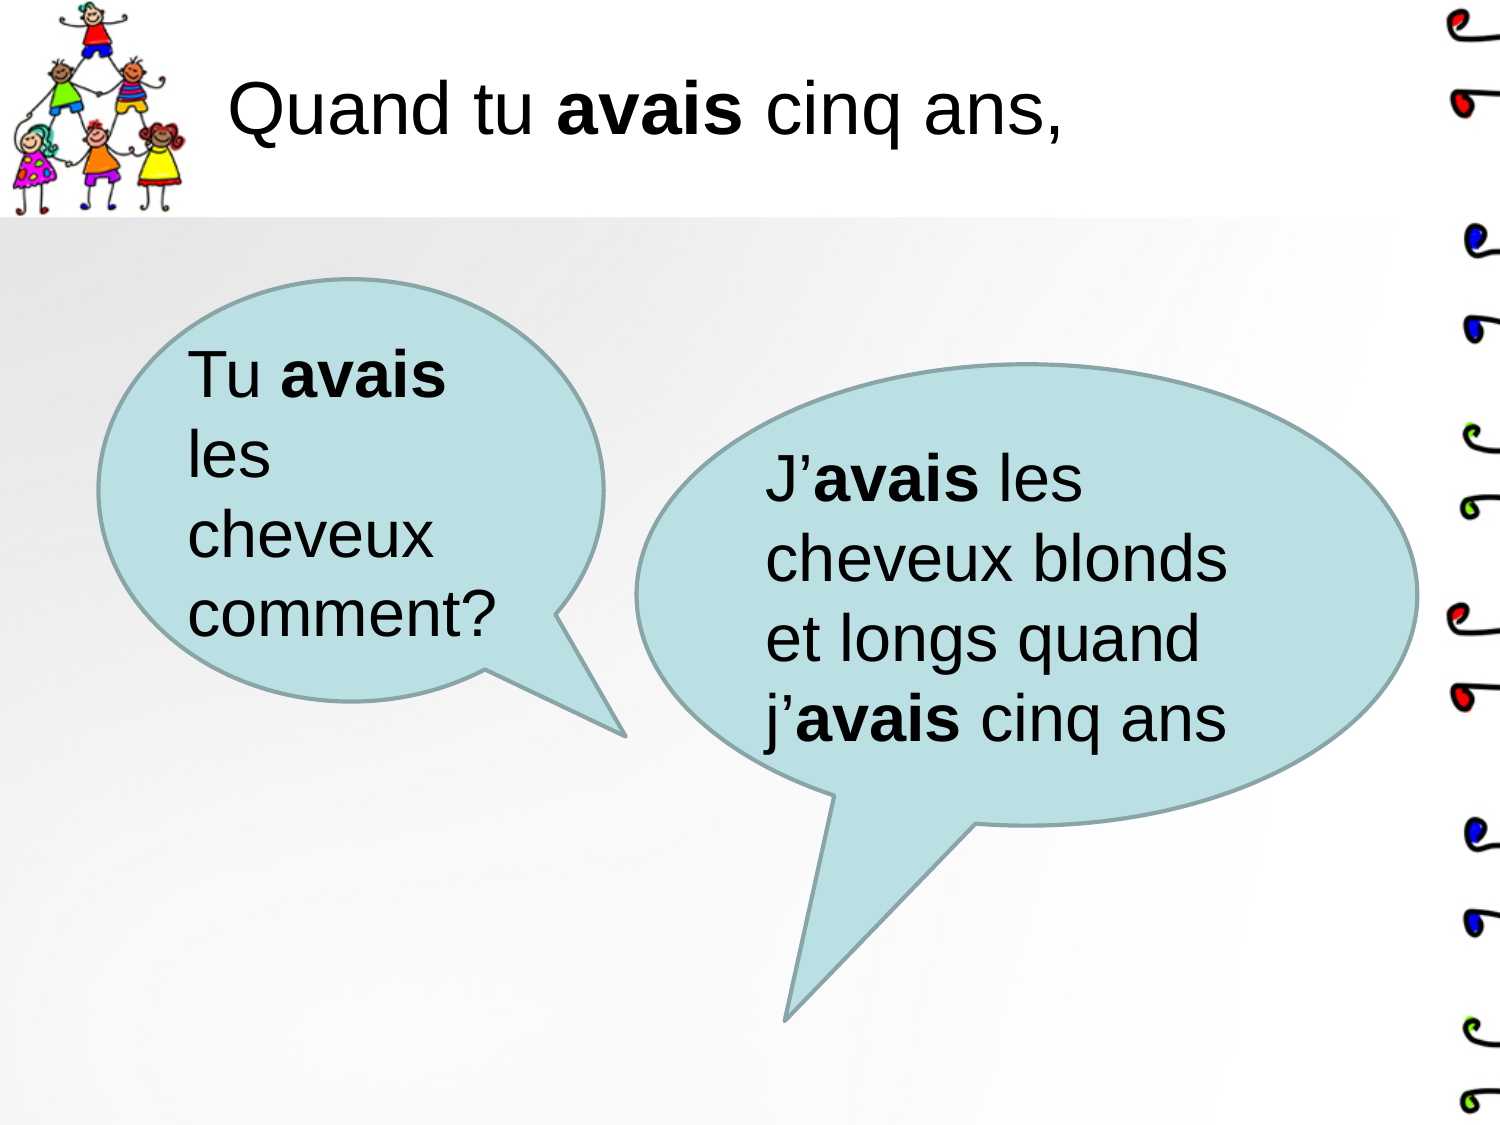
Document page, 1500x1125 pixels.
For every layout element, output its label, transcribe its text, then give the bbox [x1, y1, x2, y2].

text_box J’avais les cheveux blonds et longs quand j’avais cinq ans [634, 362, 1420, 1023]
picture [0, 0, 1500, 1125]
text_box Tu avais les cheveux comment? [96, 277, 628, 739]
title Quand tu avais cinq ans, [212, 16, 1463, 192]
